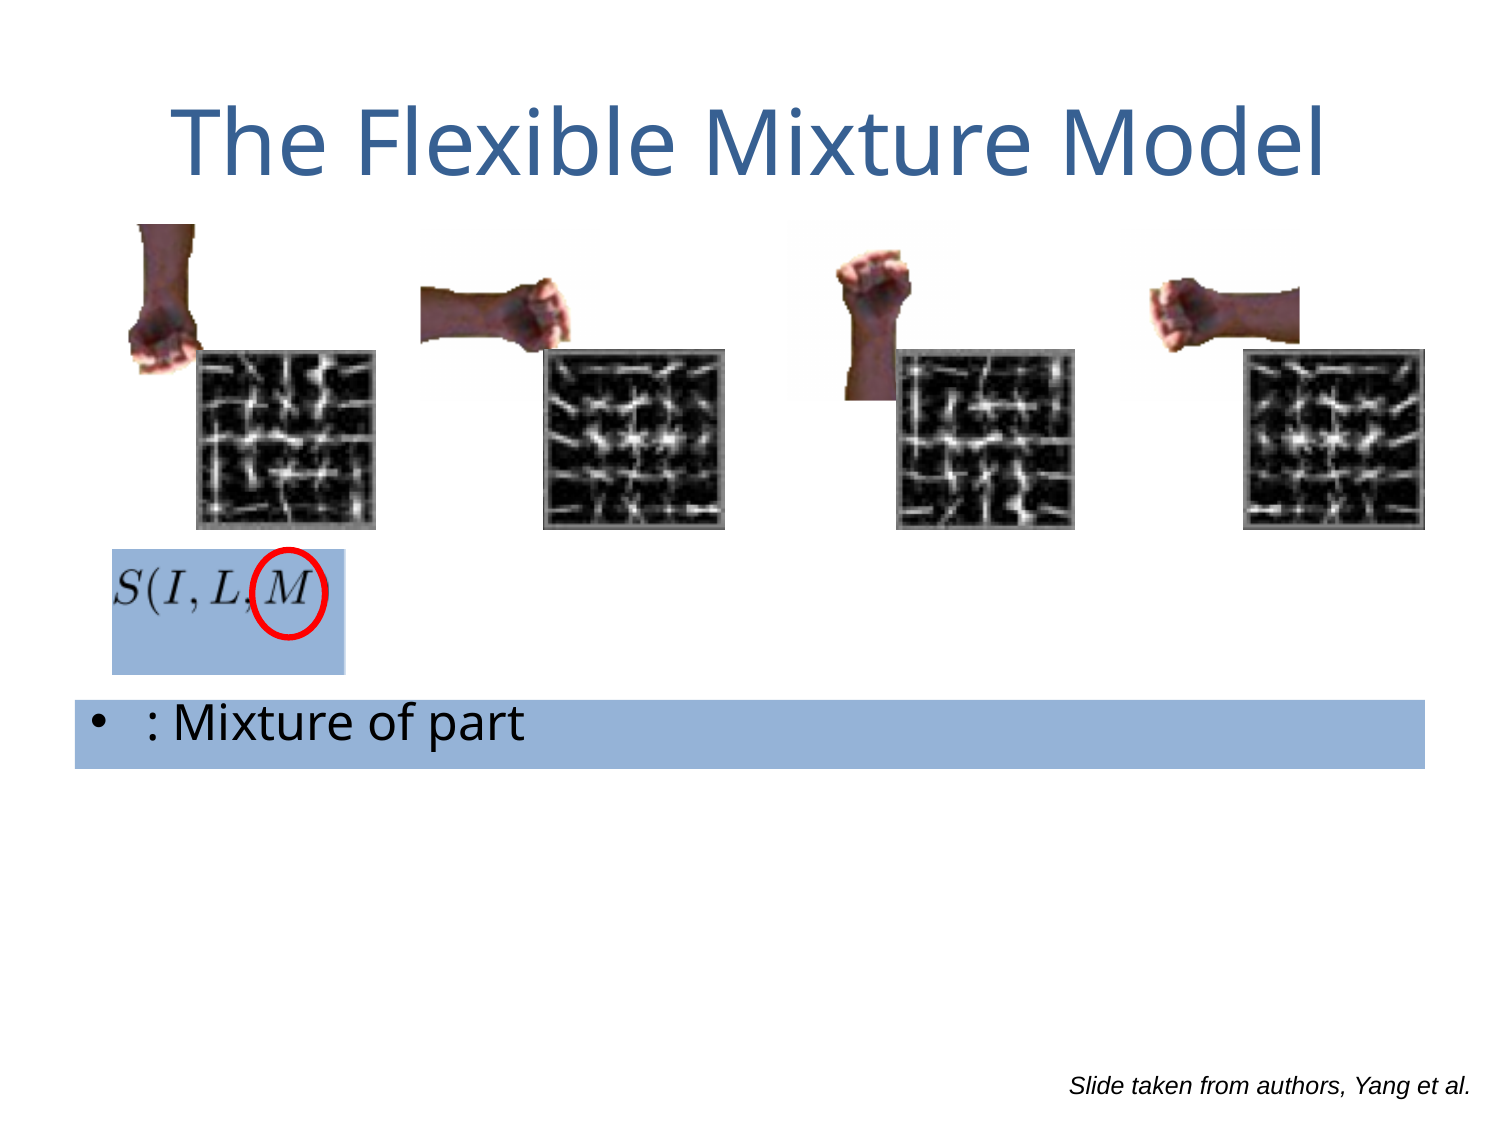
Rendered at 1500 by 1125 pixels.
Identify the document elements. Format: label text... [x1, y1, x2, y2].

text_box [73, 698, 1427, 771]
text_box Slide taken from authors, Yang et al. [687, 1062, 1488, 1108]
title The Flexible Mixture Model [75, 45, 1425, 225]
picture [112, 549, 346, 676]
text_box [80, 220, 1426, 531]
